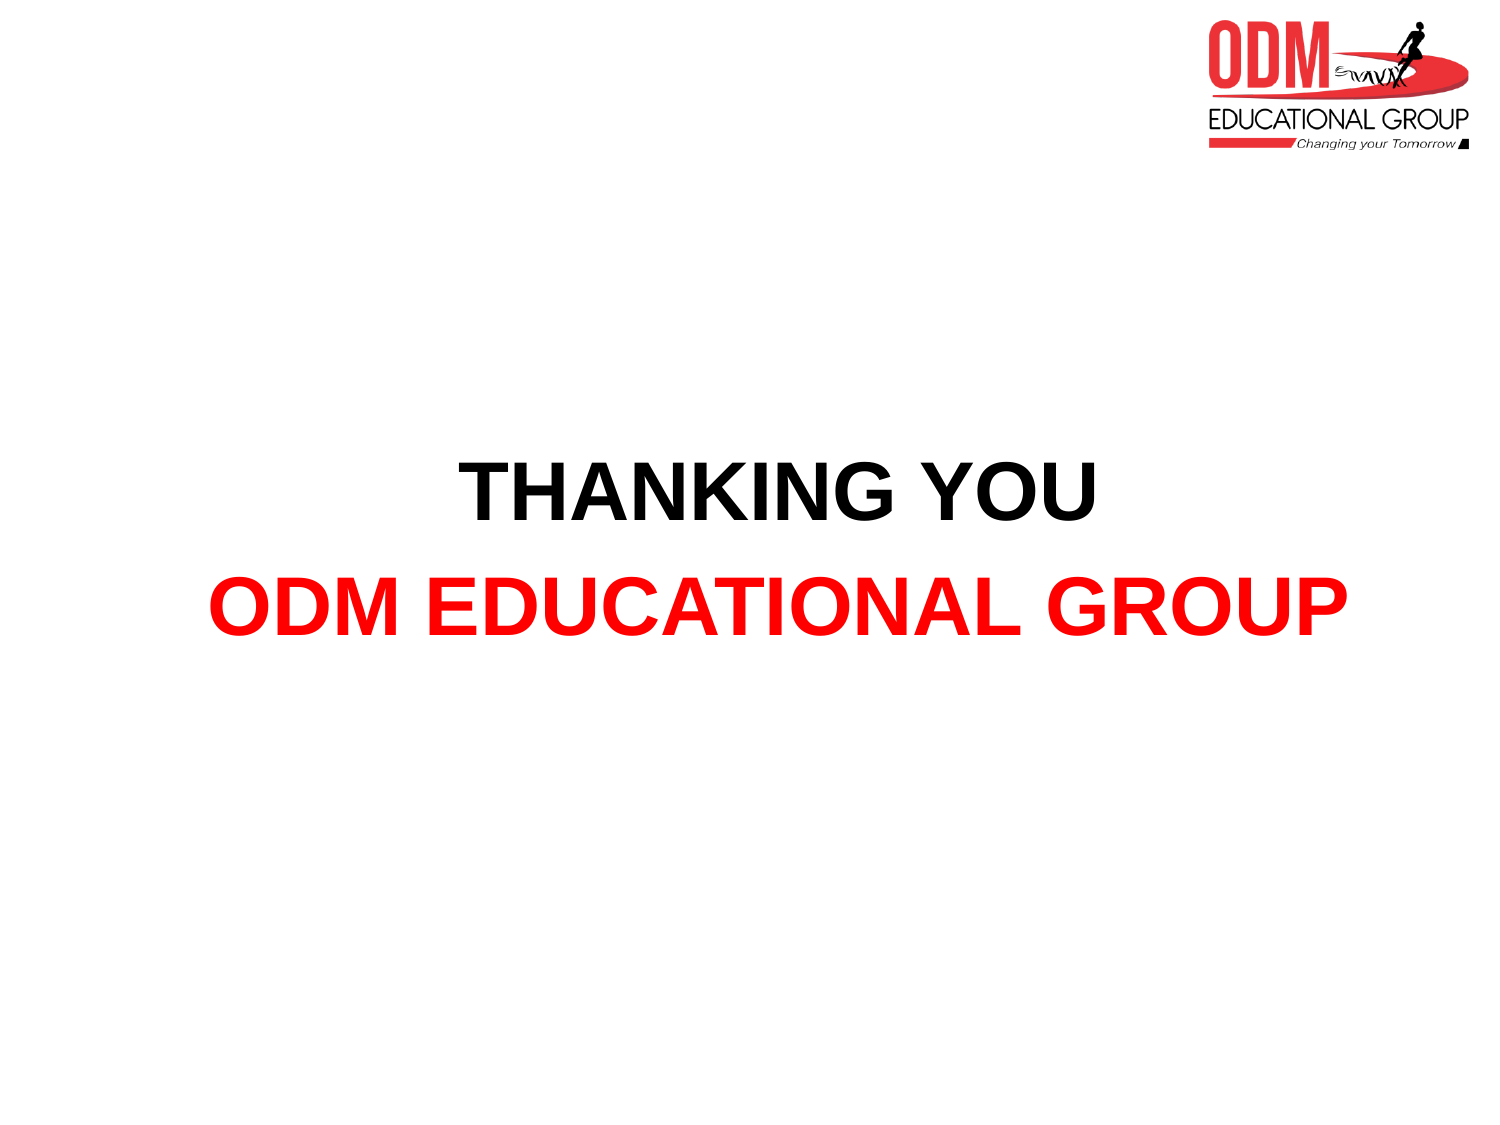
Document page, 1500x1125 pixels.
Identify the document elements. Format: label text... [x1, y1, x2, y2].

text_box THANKING YOU ODM EDUCATIONAL GROUP [101, 262, 1382, 847]
picture [1209, 20, 1469, 150]
